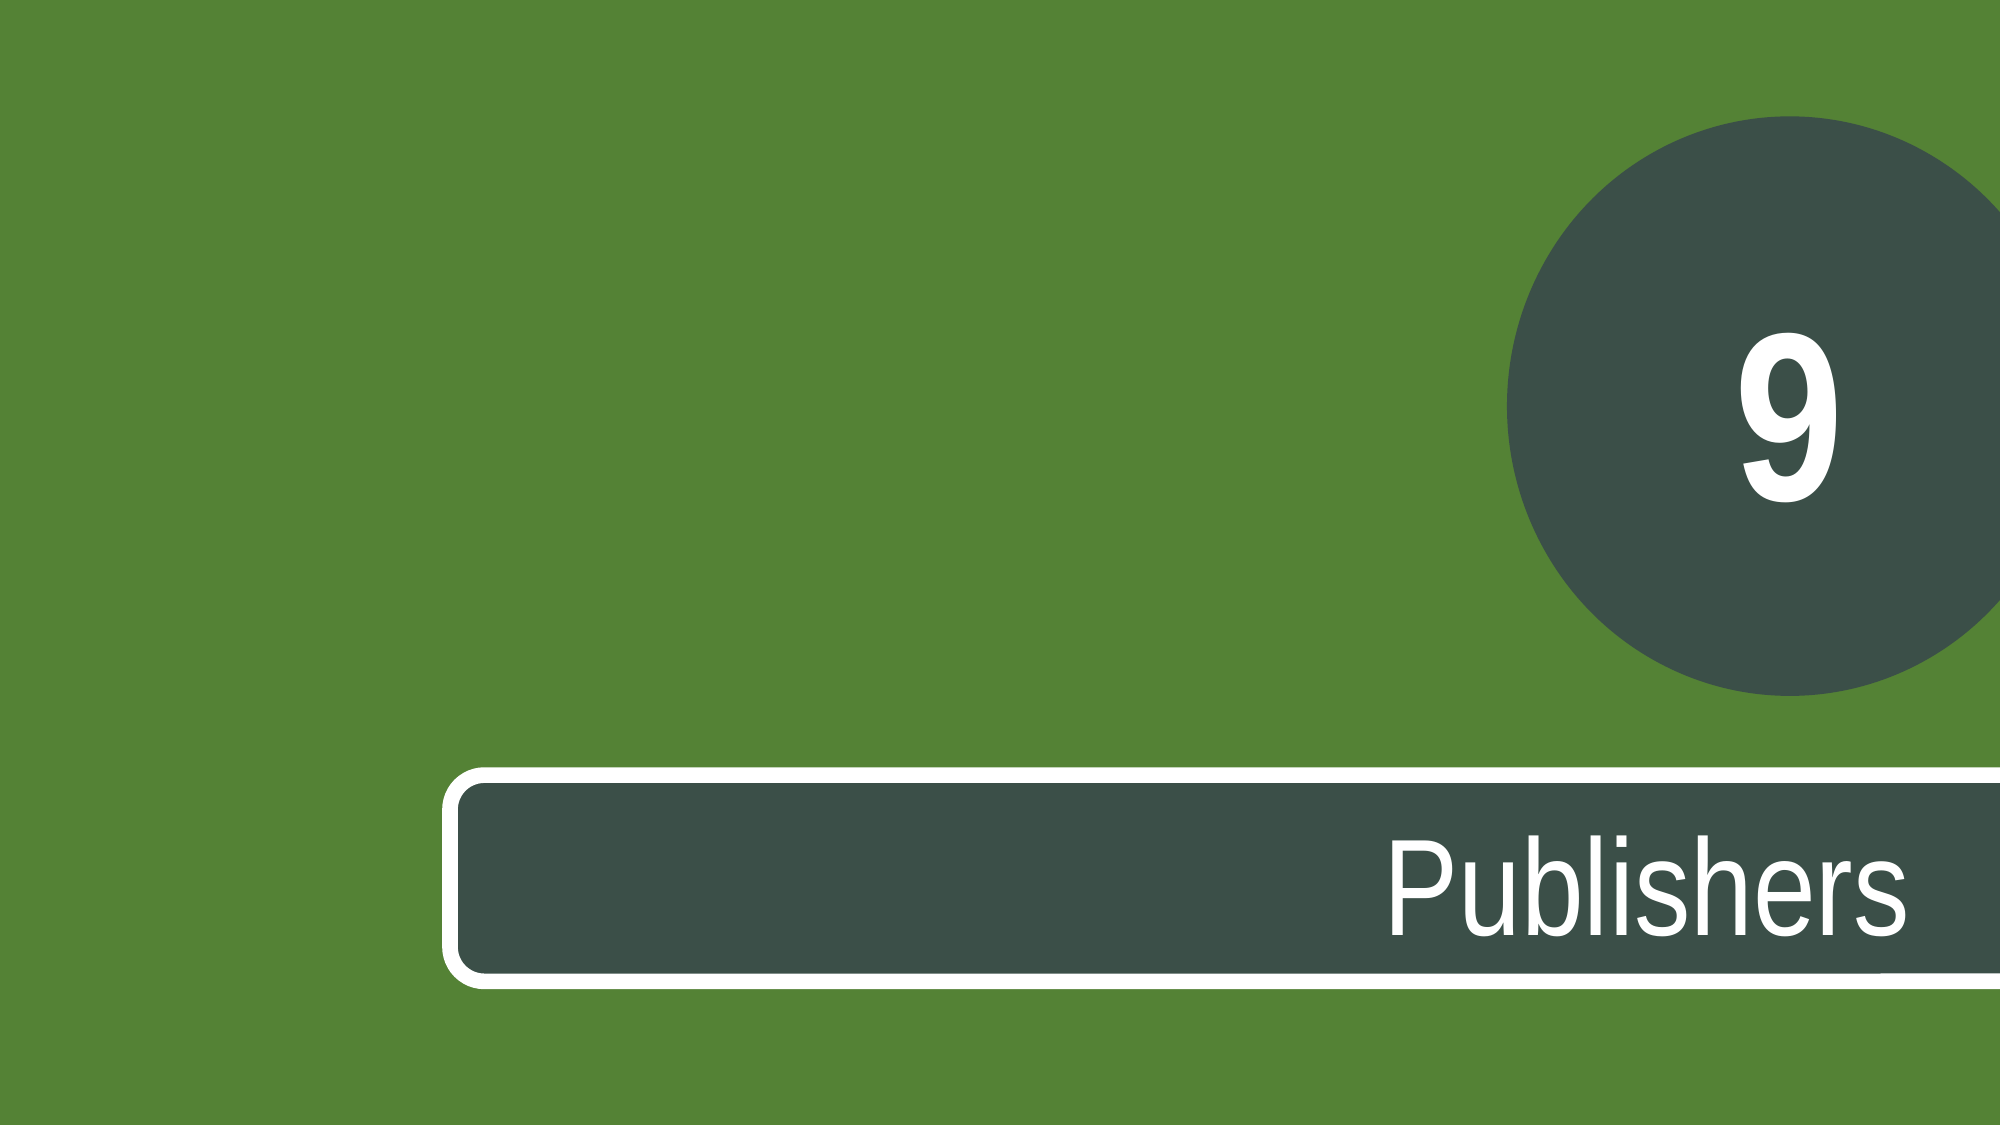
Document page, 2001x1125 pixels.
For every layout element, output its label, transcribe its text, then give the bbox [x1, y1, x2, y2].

text_box Publishers [771, 790, 1925, 971]
text_box [448, 774, 2000, 983]
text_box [1506, 116, 2000, 696]
